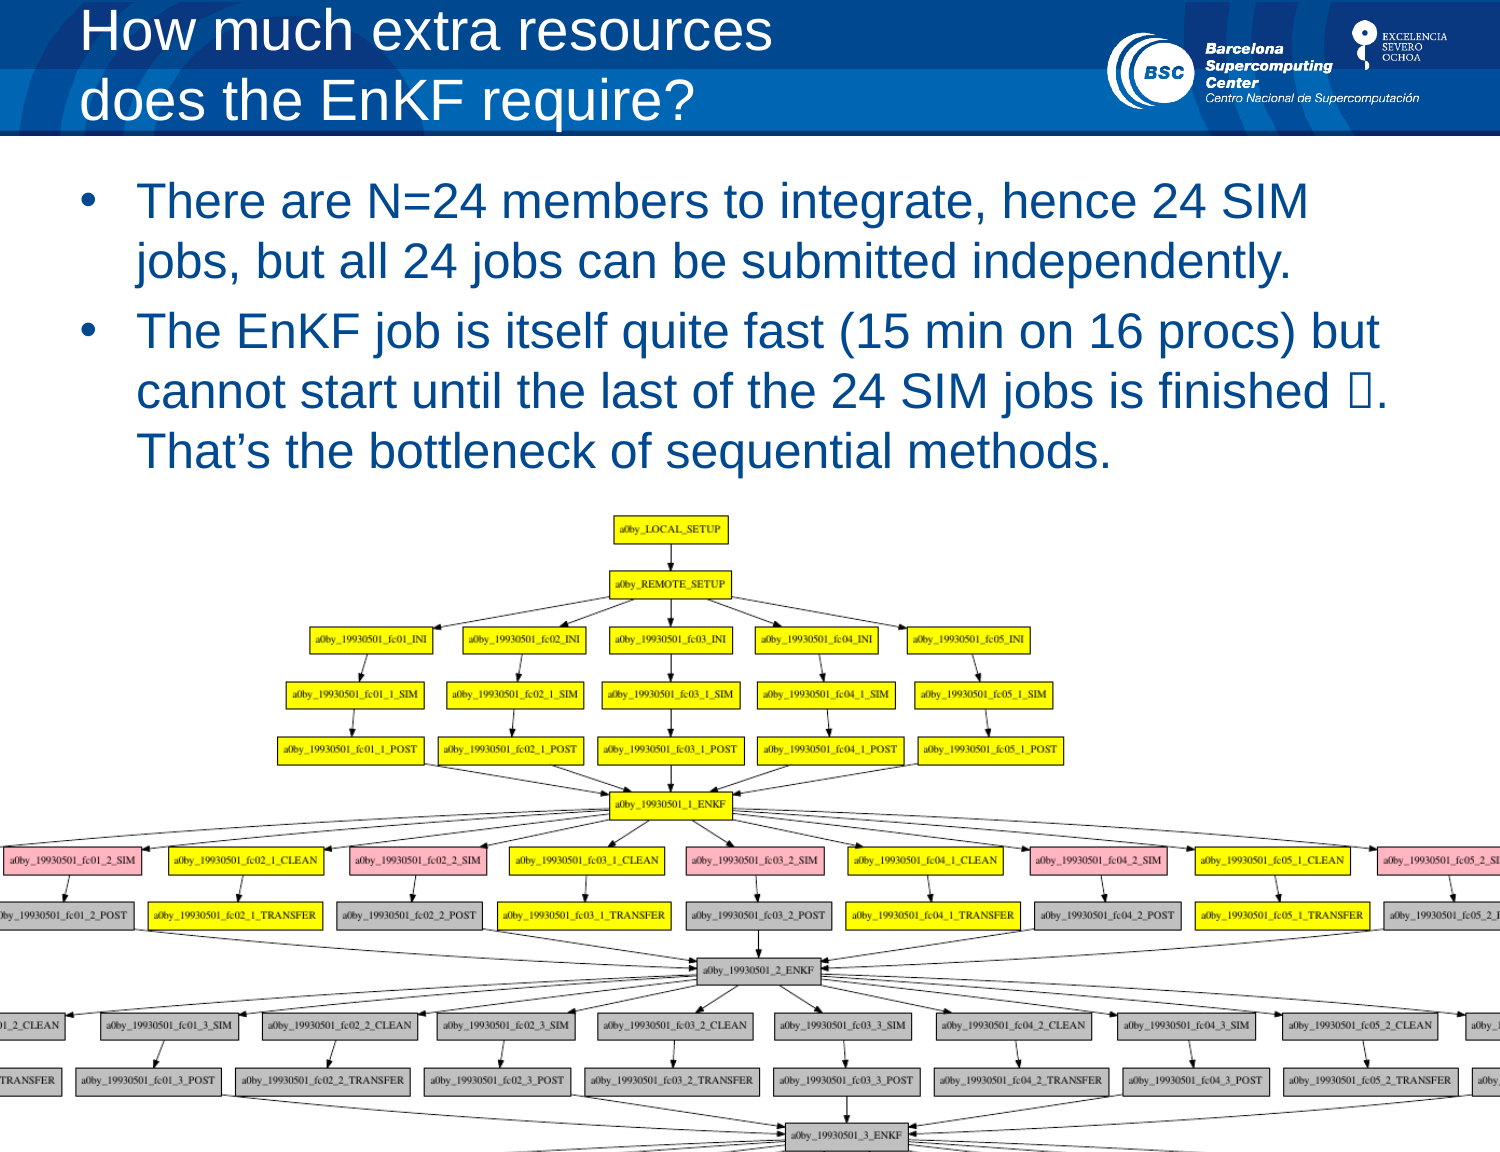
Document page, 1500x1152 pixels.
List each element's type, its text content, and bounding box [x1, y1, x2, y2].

list There are N=24 members to integrate, hence 24 SIM jobs, but all 24 jobs can be submitted independently. The EnKF job is itself quite fast (15 min on 16 procs) but cannot start until the last of the 24 SIM jobs is finished . That’s the bottleneck of sequential methods. [64, 161, 1432, 493]
picture [0, 0, 1500, 136]
title How much extra resources does the EnKF require? [65, 0, 857, 100]
picture [0, 495, 1500, 1152]
